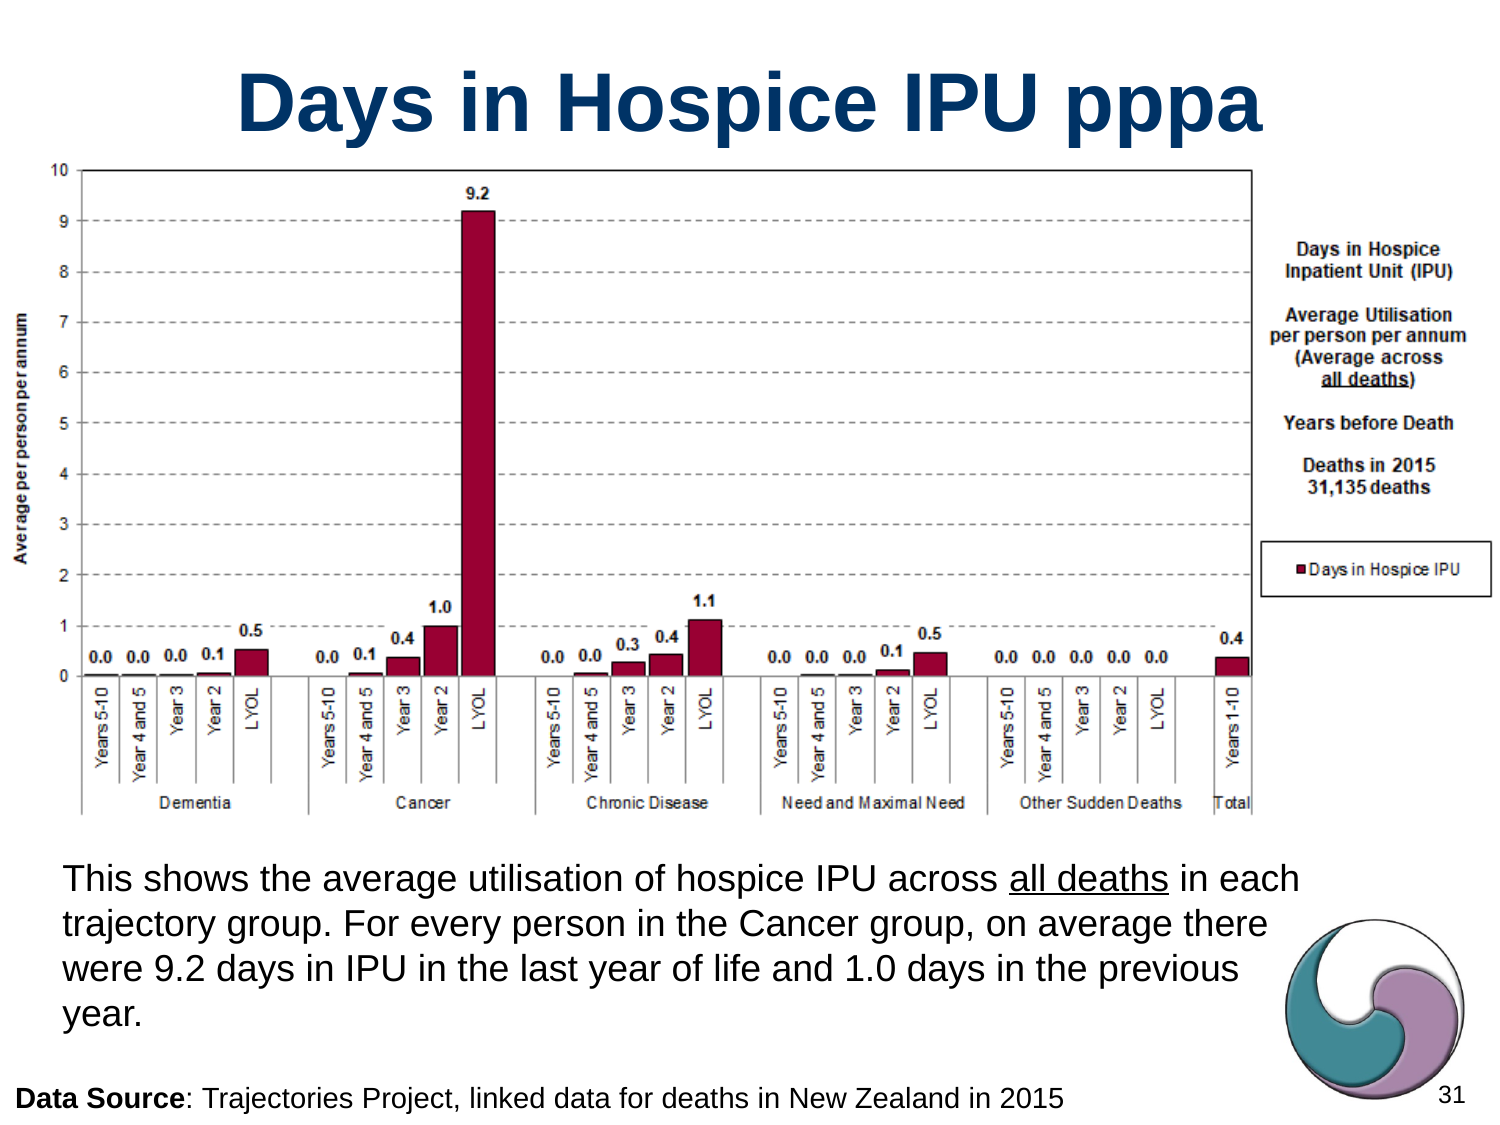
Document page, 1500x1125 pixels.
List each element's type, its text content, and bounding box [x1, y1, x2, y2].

picture [0, 148, 1500, 845]
title Days in Hospice IPU pppa [0, 12, 1500, 148]
list Data Source: Trajectories Project, linked data for deaths in New Zealand in 2015 [0, 1071, 1188, 1123]
picture [1281, 916, 1468, 1101]
list This shows the average utilisation of hospice IPU across all deaths in each trajectory group. For every person in the Cancer group, on average there were 9.2 days in IPU in the last year of life and 1.0 days in the previous year. [47, 854, 1330, 897]
